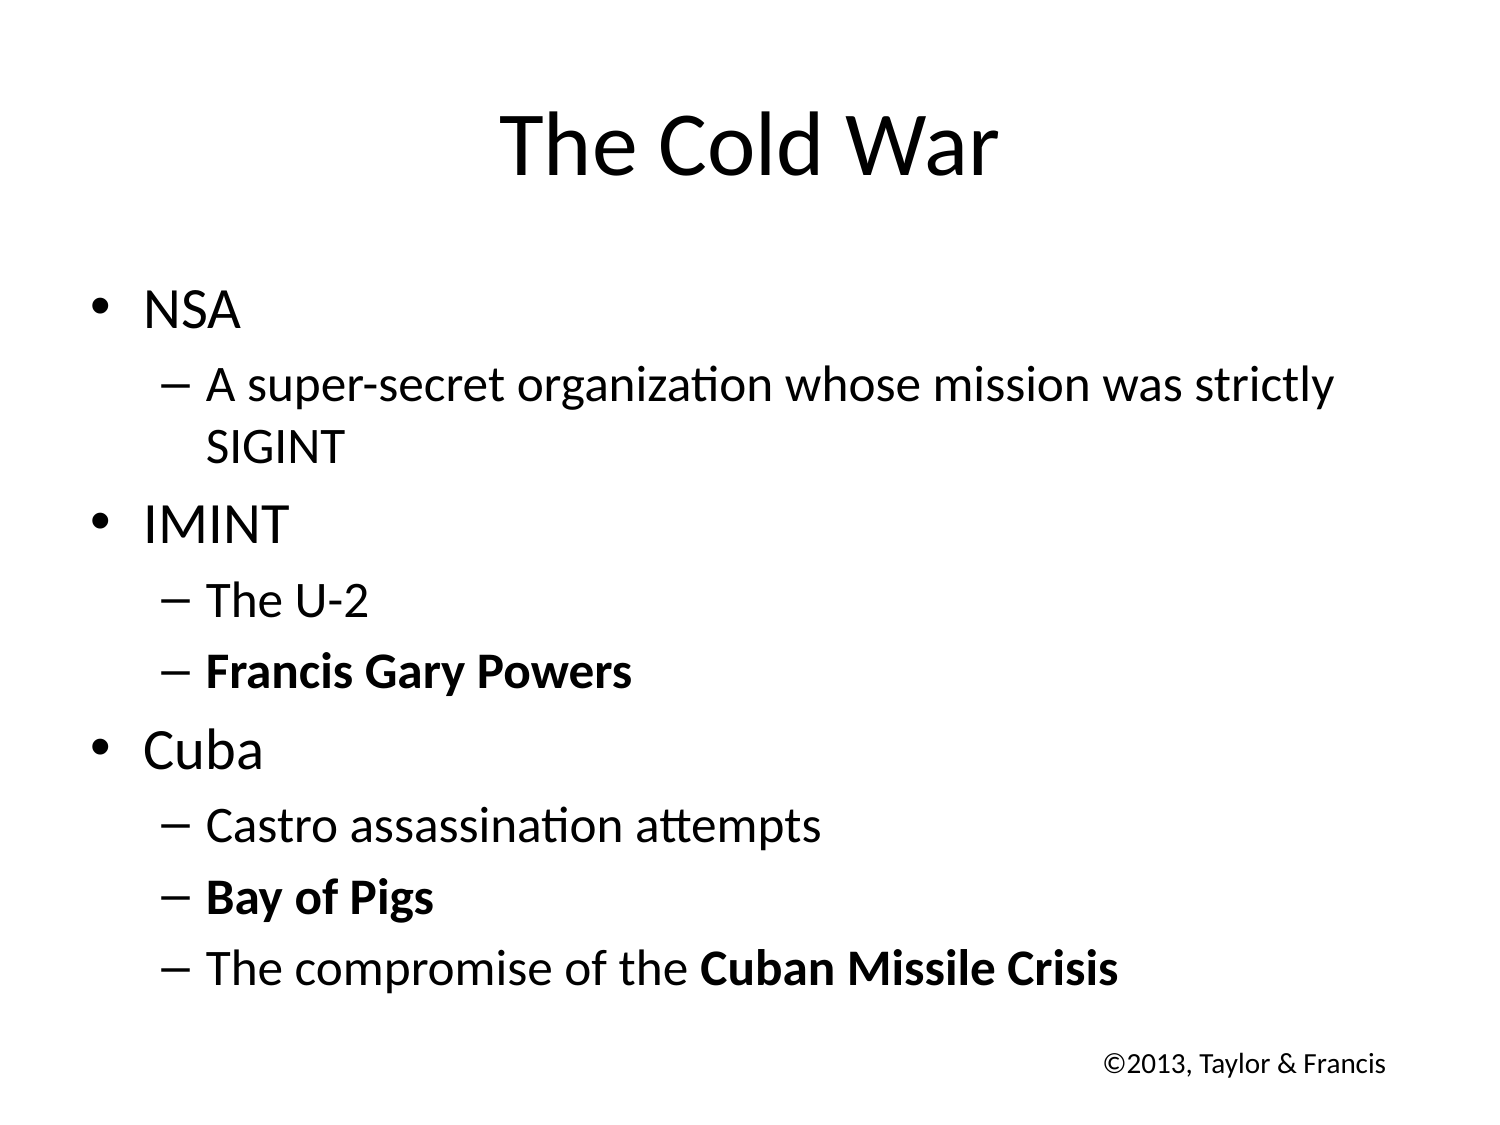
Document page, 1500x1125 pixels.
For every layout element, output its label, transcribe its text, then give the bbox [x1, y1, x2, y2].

text_box ©2013, Taylor & Francis [1087, 1037, 1463, 1082]
title The Cold War [75, 45, 1425, 233]
list NSA A super-secret organization whose mission was strictly SIGINT IMINT The U-2 Francis Gary Powers Cuba Castro assassination attempts Bay of Pigs The compromise of the Cuban Missile Crisis [75, 262, 1425, 1005]
